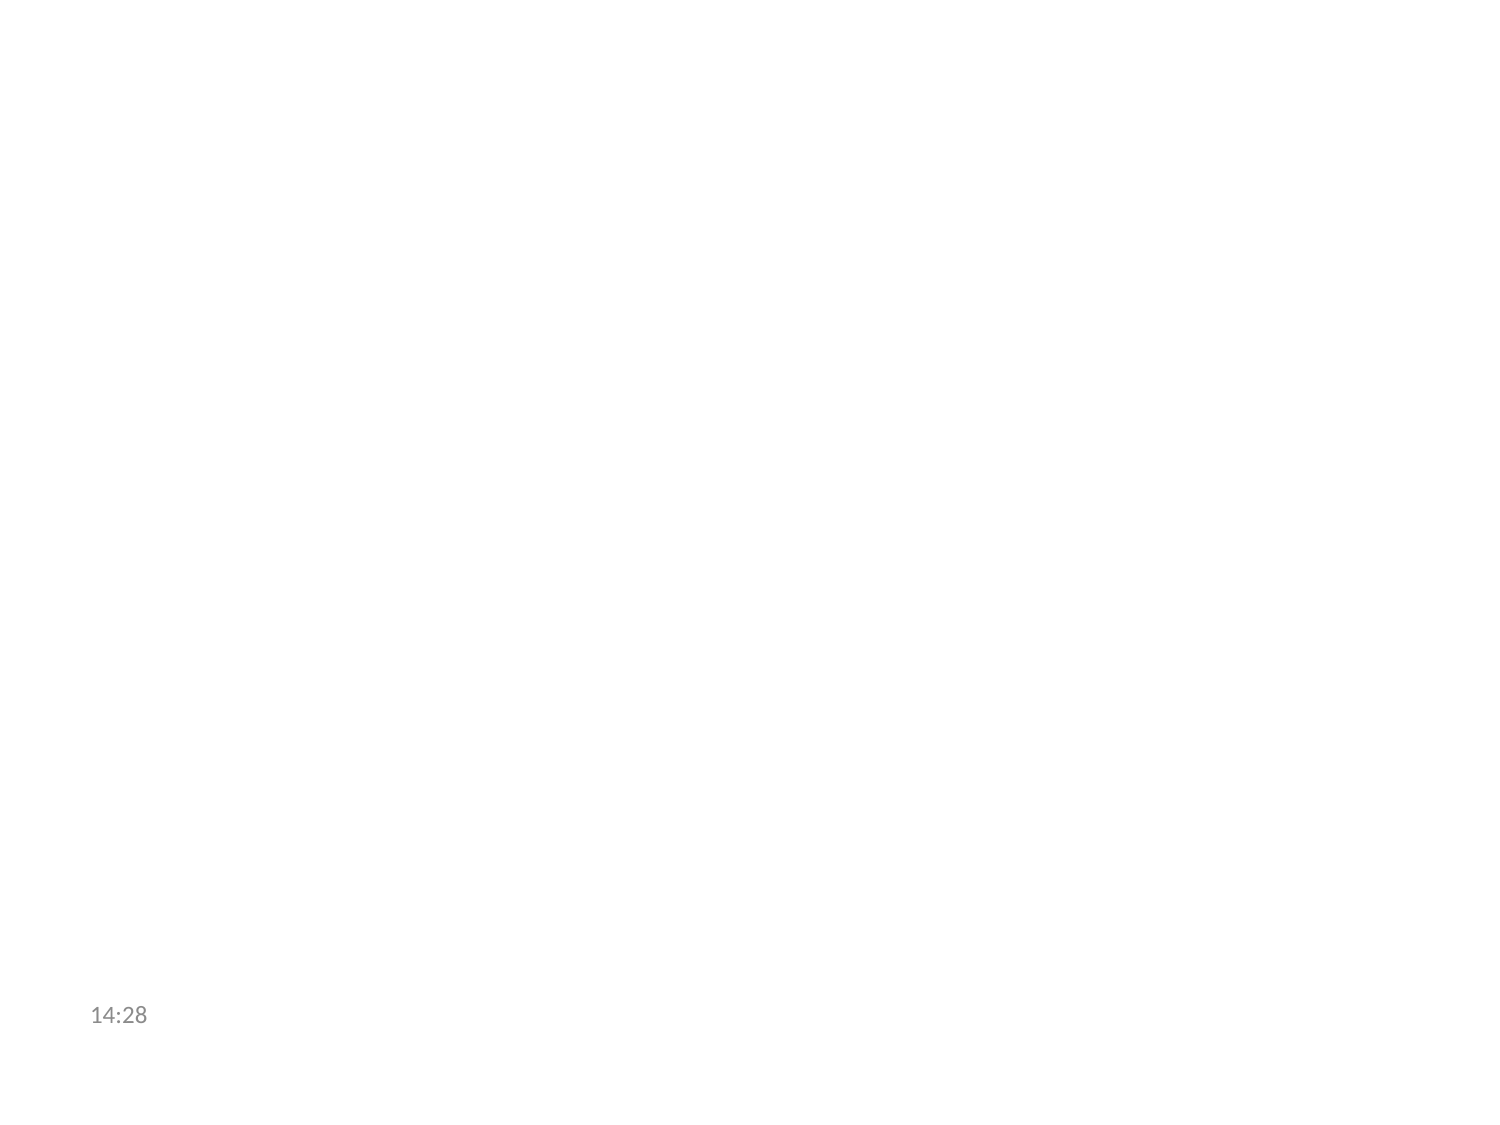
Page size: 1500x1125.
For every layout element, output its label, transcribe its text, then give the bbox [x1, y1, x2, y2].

text_box 15:35 [75, 983, 425, 1044]
